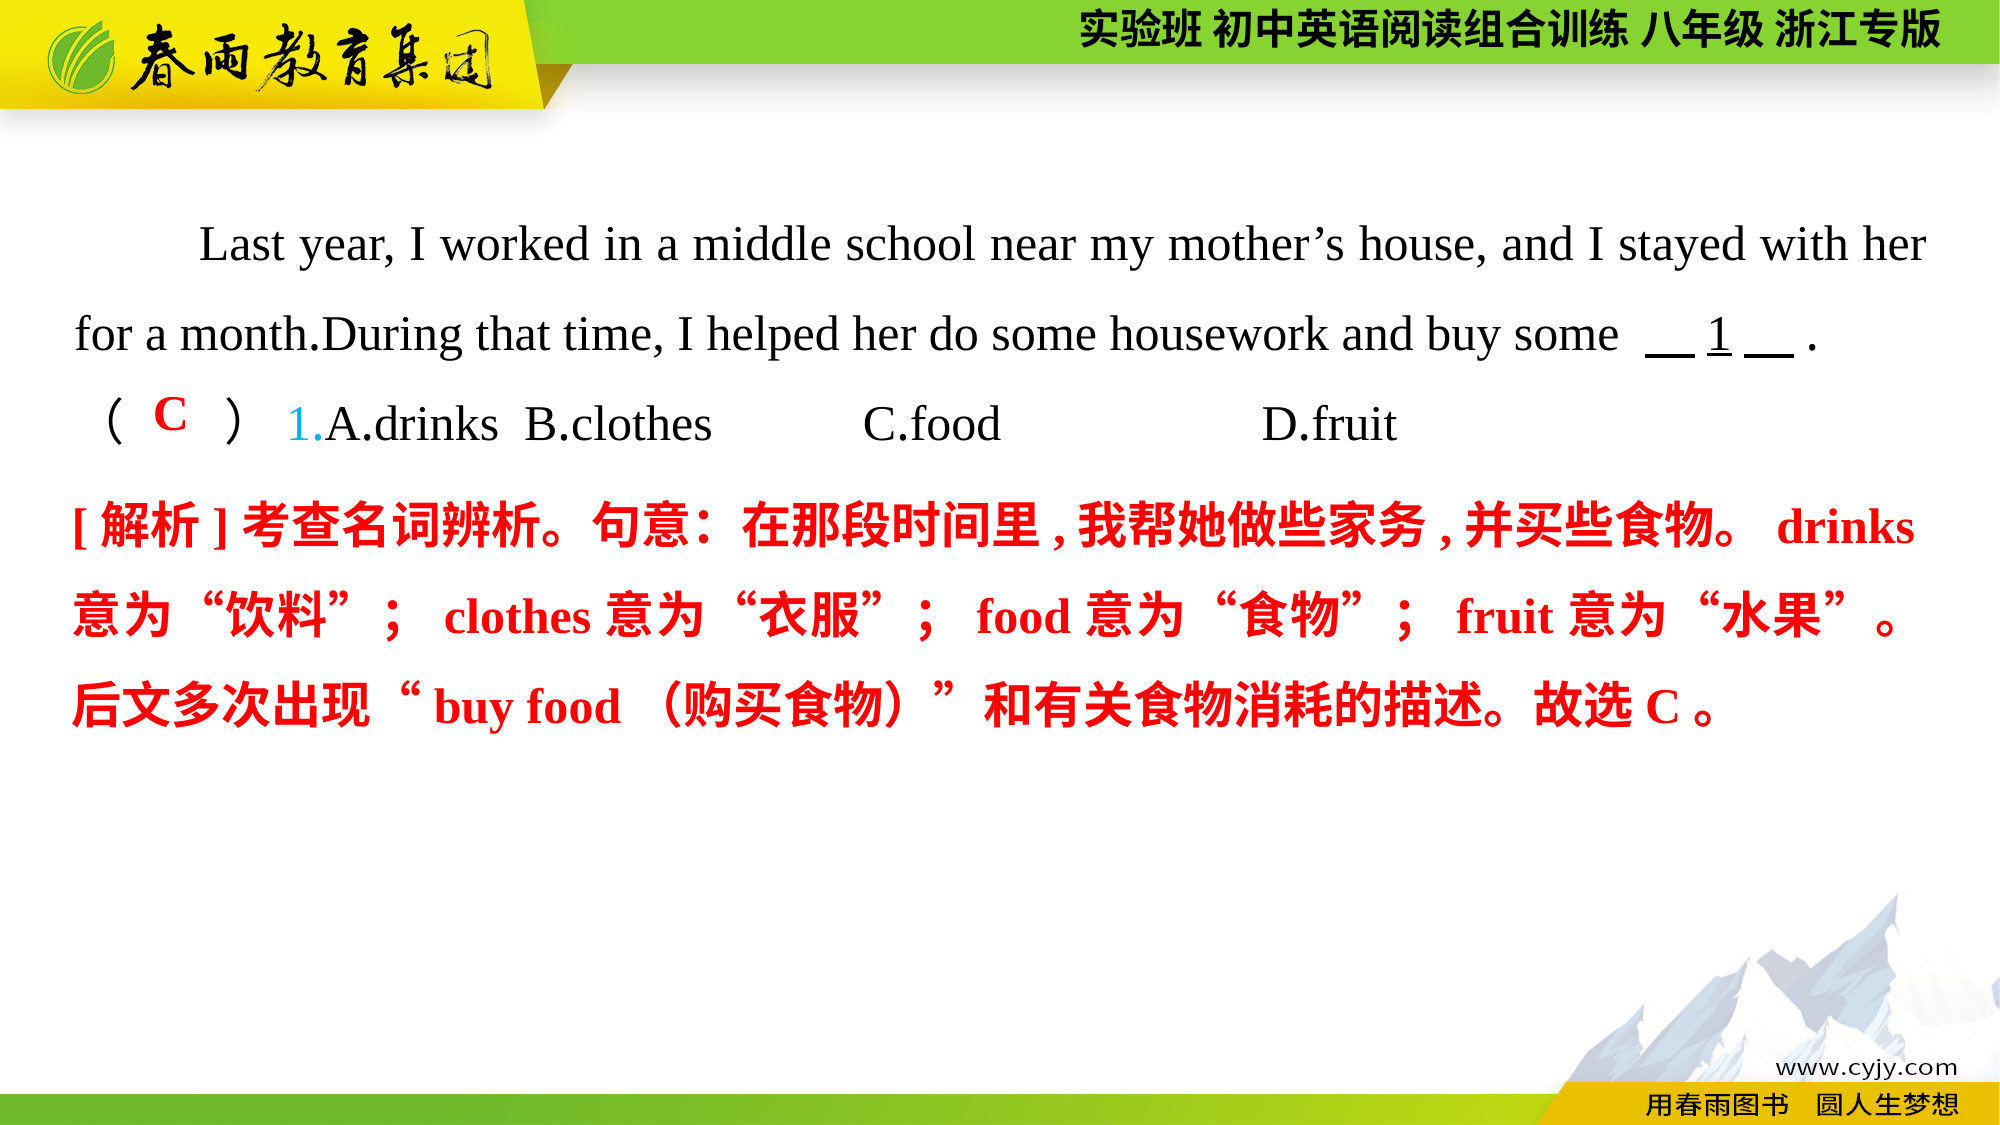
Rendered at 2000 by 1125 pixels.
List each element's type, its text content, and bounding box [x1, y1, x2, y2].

picture [0, 0, 2000, 1125]
text_box C [138, 373, 204, 449]
list Last year, I worked in a middle school near my mother’s house, and I stayed with her for a month.During that time, I helped her do some housework and buy some 1 . （ ）1.A.drinks B.clothes C.food D.fruit [59, 172, 1944, 461]
text_box [解析]考查名词辨析。句意：在那段时间里,我帮她做些家务,并买些食物。drinks意为“饮料”；clothes意为“衣服”；food意为“食物”；fruit意为“水果”。后文多次出现“buy food（购买食物）”和有关食物消耗的描述。故选C。 [56, 456, 1941, 742]
